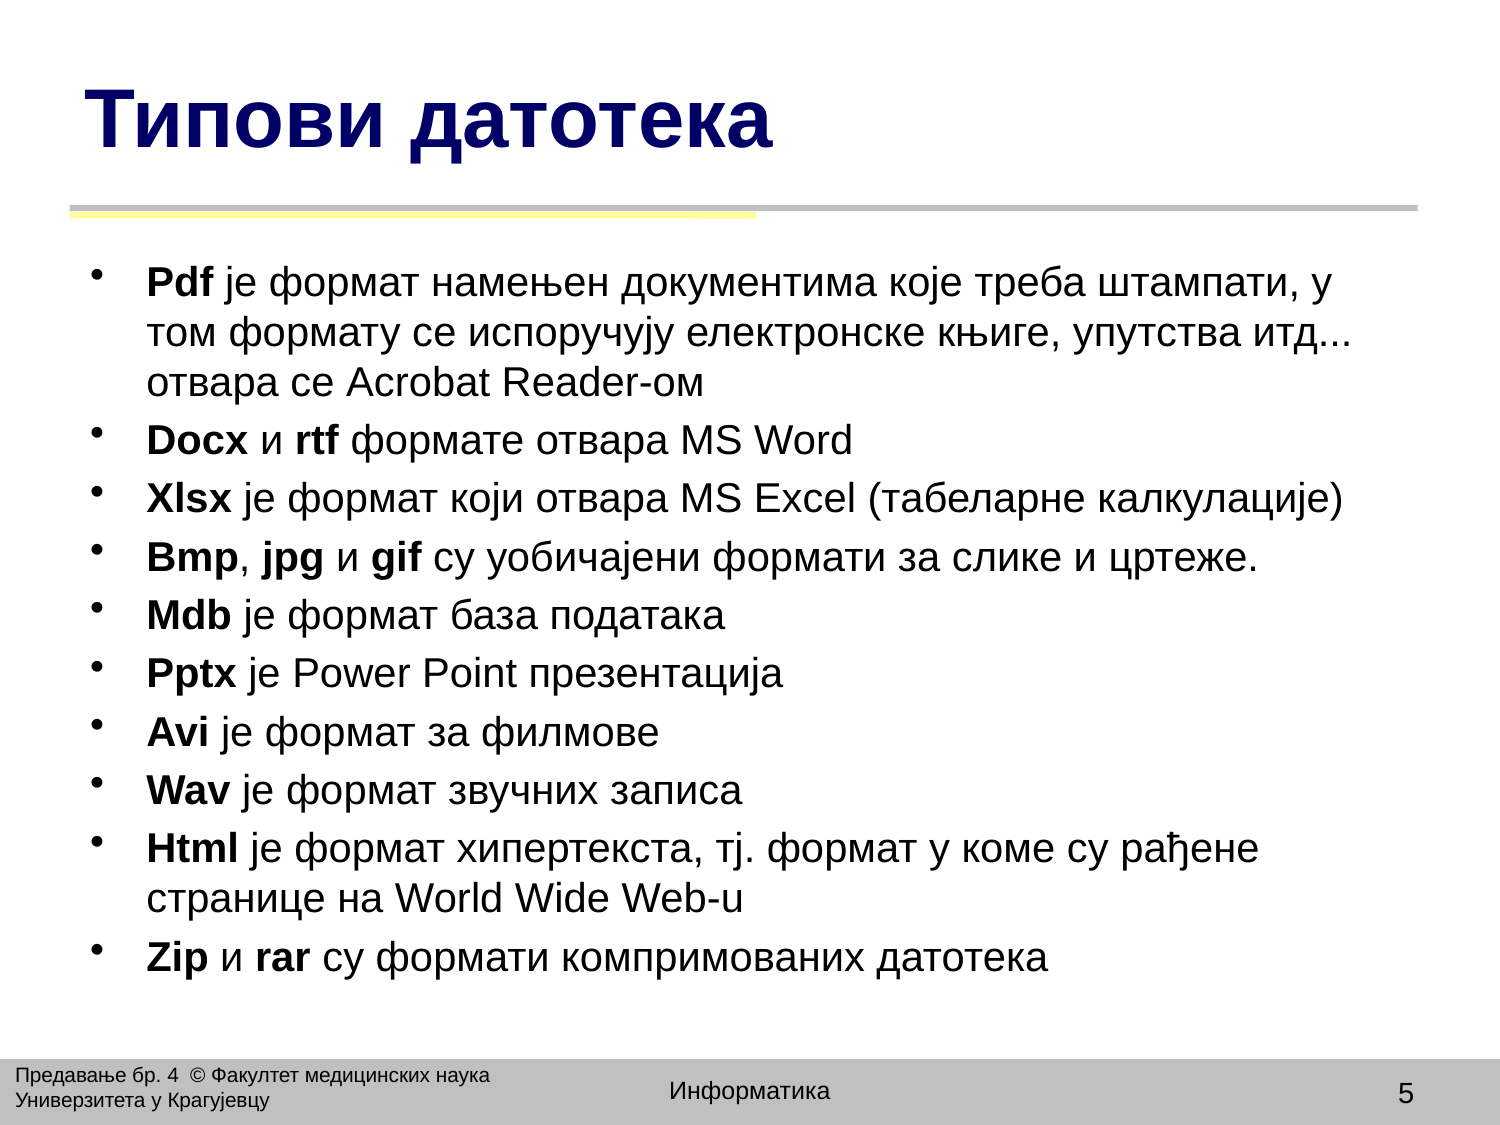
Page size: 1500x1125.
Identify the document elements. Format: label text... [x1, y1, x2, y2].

title Типови датотека [69, 19, 1426, 208]
slide_number Предавање бр. 4 © Факултет медицинских наука Универзитета у Крагујевцу [0, 1053, 602, 1108]
list Pdf је формат намењен документима које треба штампати, у том формату се испоручују електронске књиге, упутства итд... отвара се Acrobat Reader-ом Docx и rtf формате отвара MS Word Xlsx је формат који отвара MS Excel (табеларне калкулације) Bmp, jpg и gif су уобичајени формати за слике и цртеже. Mdb је формат база података Pptx је Power Point презентација Avi је формат за филмове Wav је формат звучних записа Html је формат хипертекста, тј. формат у коме су рађене странице на World Wide Web-u Zip и rar су формати компримованих датотека [74, 246, 1426, 1023]
slide_number 5 [1079, 1066, 1430, 1125]
footer Информатика [512, 1066, 988, 1125]
